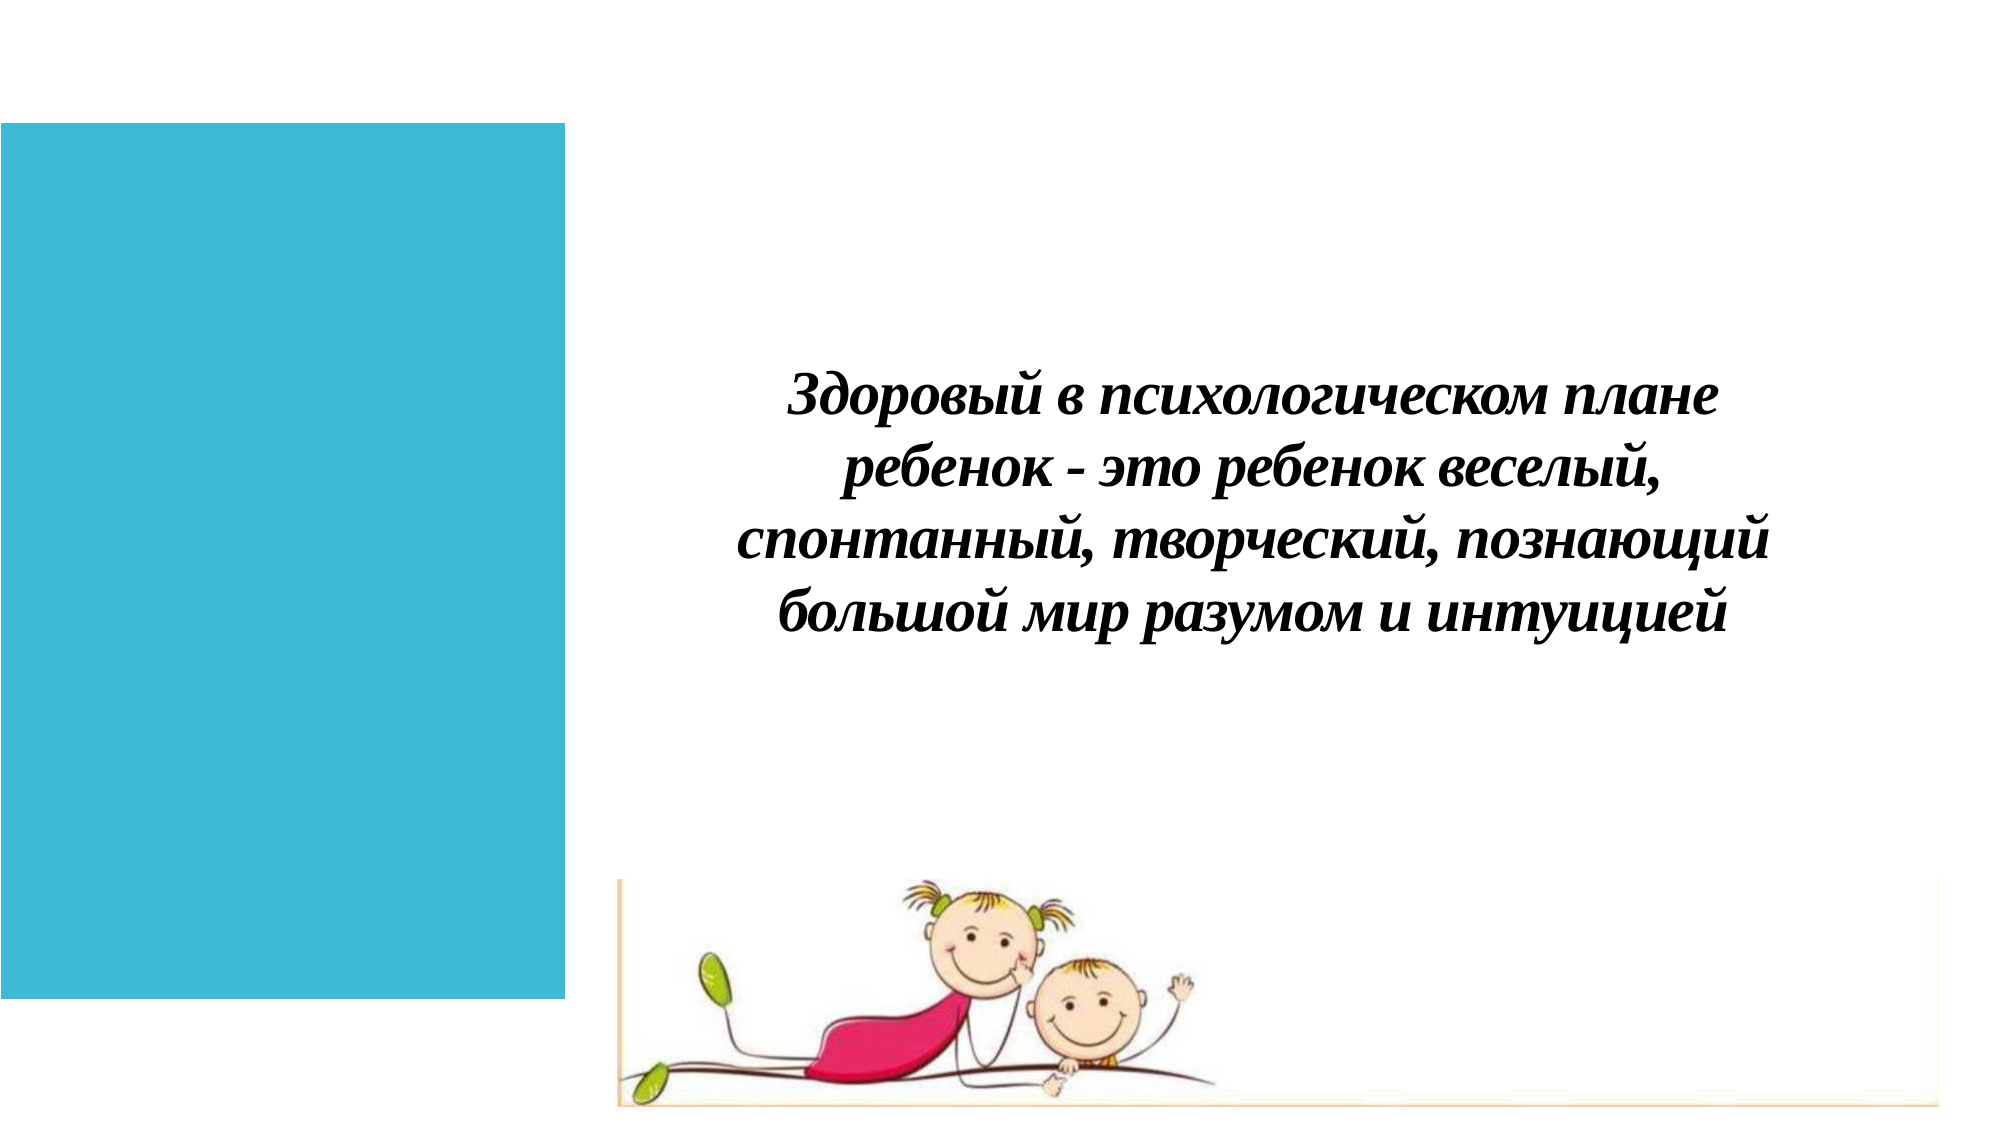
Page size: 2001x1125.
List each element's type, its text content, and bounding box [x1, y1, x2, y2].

text_box Здоровый в психологическом плане ребенок - это ребенок веселый, спонтанный, творческий, познающий большой мир разумом и интуицией [702, 355, 1806, 637]
picture [616, 879, 1940, 1108]
picture [0, 123, 566, 1000]
